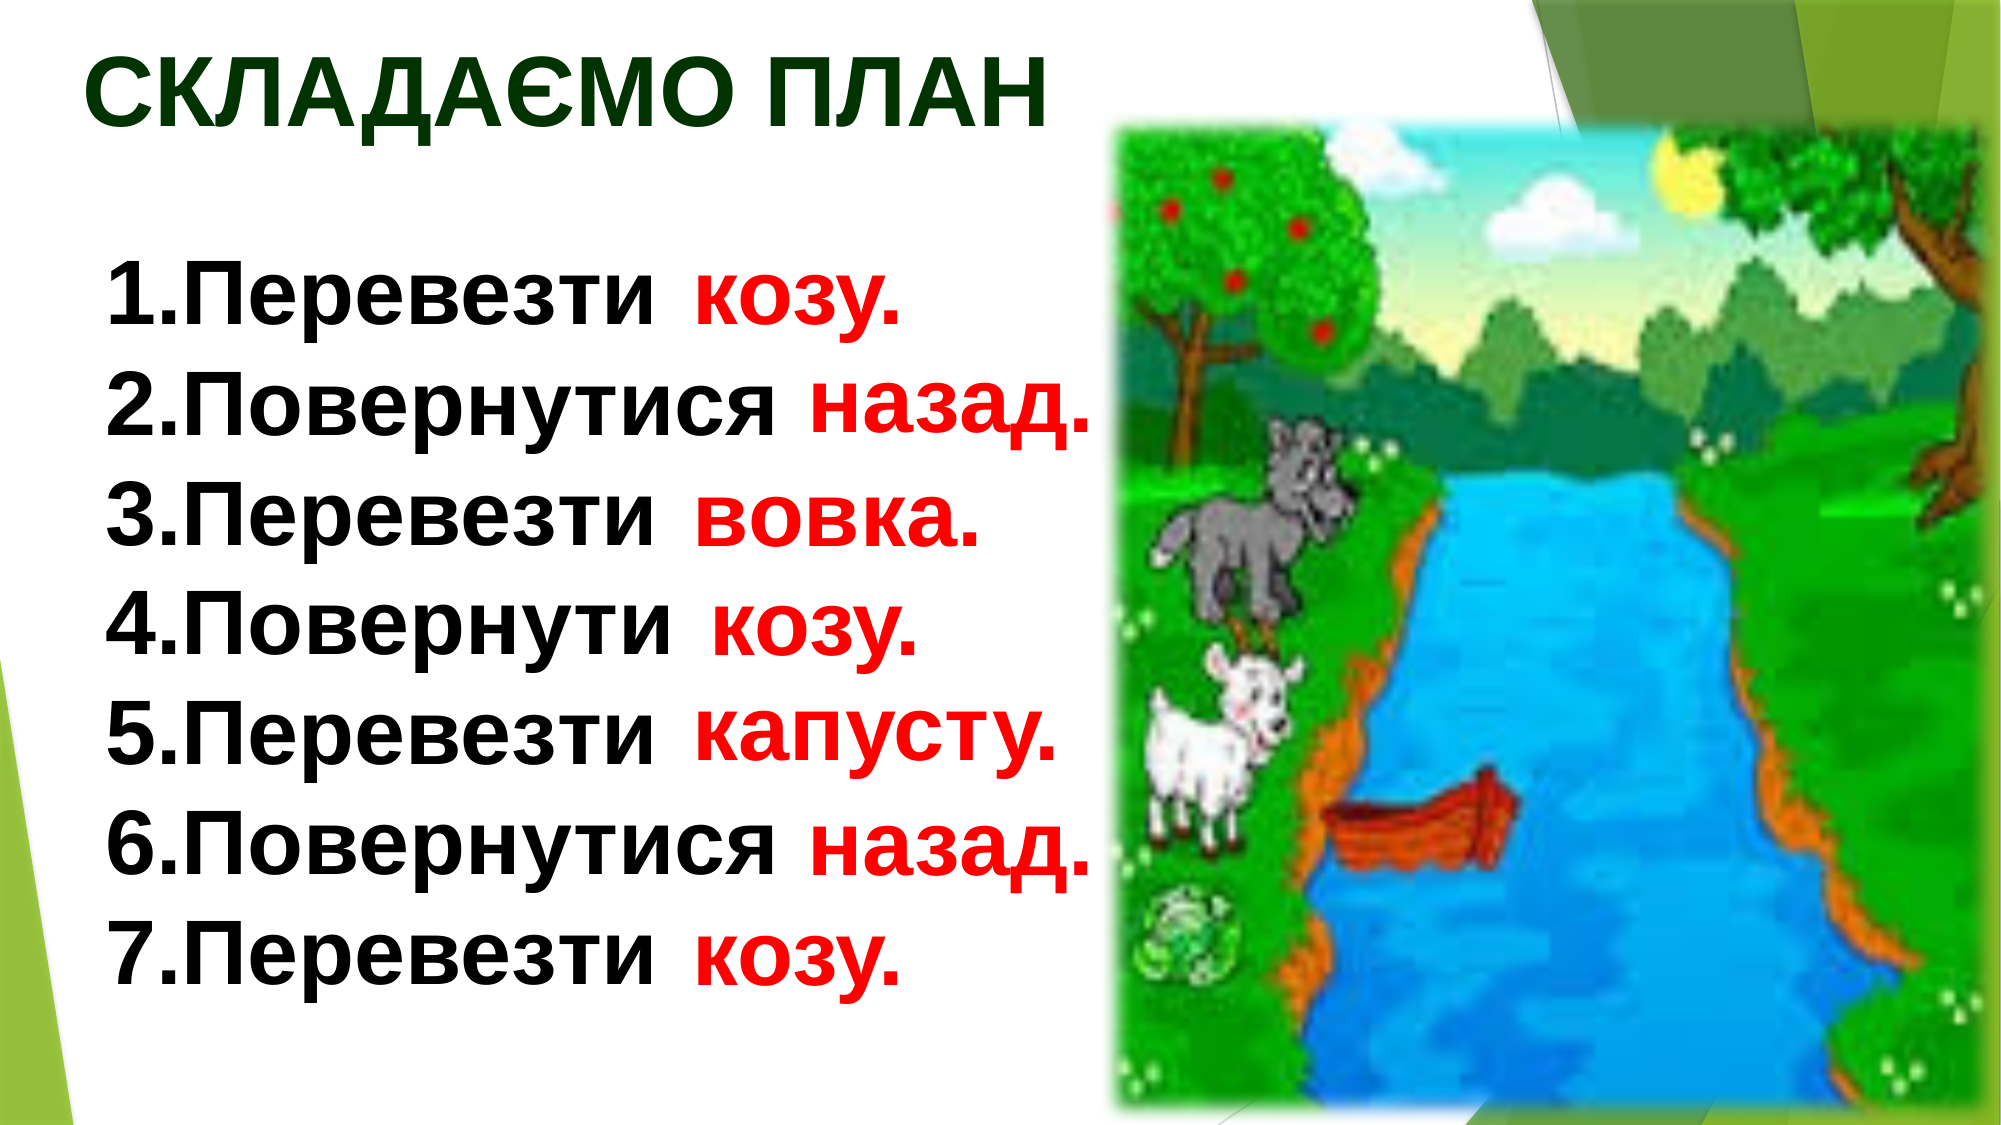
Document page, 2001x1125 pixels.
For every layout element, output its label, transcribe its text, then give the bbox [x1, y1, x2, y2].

text_box СКЛАДАЄМО ПЛАН [67, 19, 1357, 154]
text_box назад. [792, 333, 1095, 446]
text_box козу. [678, 886, 1095, 1011]
text_box козу. [695, 556, 1095, 661]
text_box Перевезти Повернутися Перевезти Повернути Перевезти Повернутися Перевезти [90, 226, 792, 1011]
text_box назад. [792, 776, 1095, 886]
text_box капусту. [678, 661, 1095, 787]
text_box вовка. [678, 446, 1095, 572]
text_box козу. [678, 226, 1095, 351]
picture [1100, 111, 2000, 1125]
